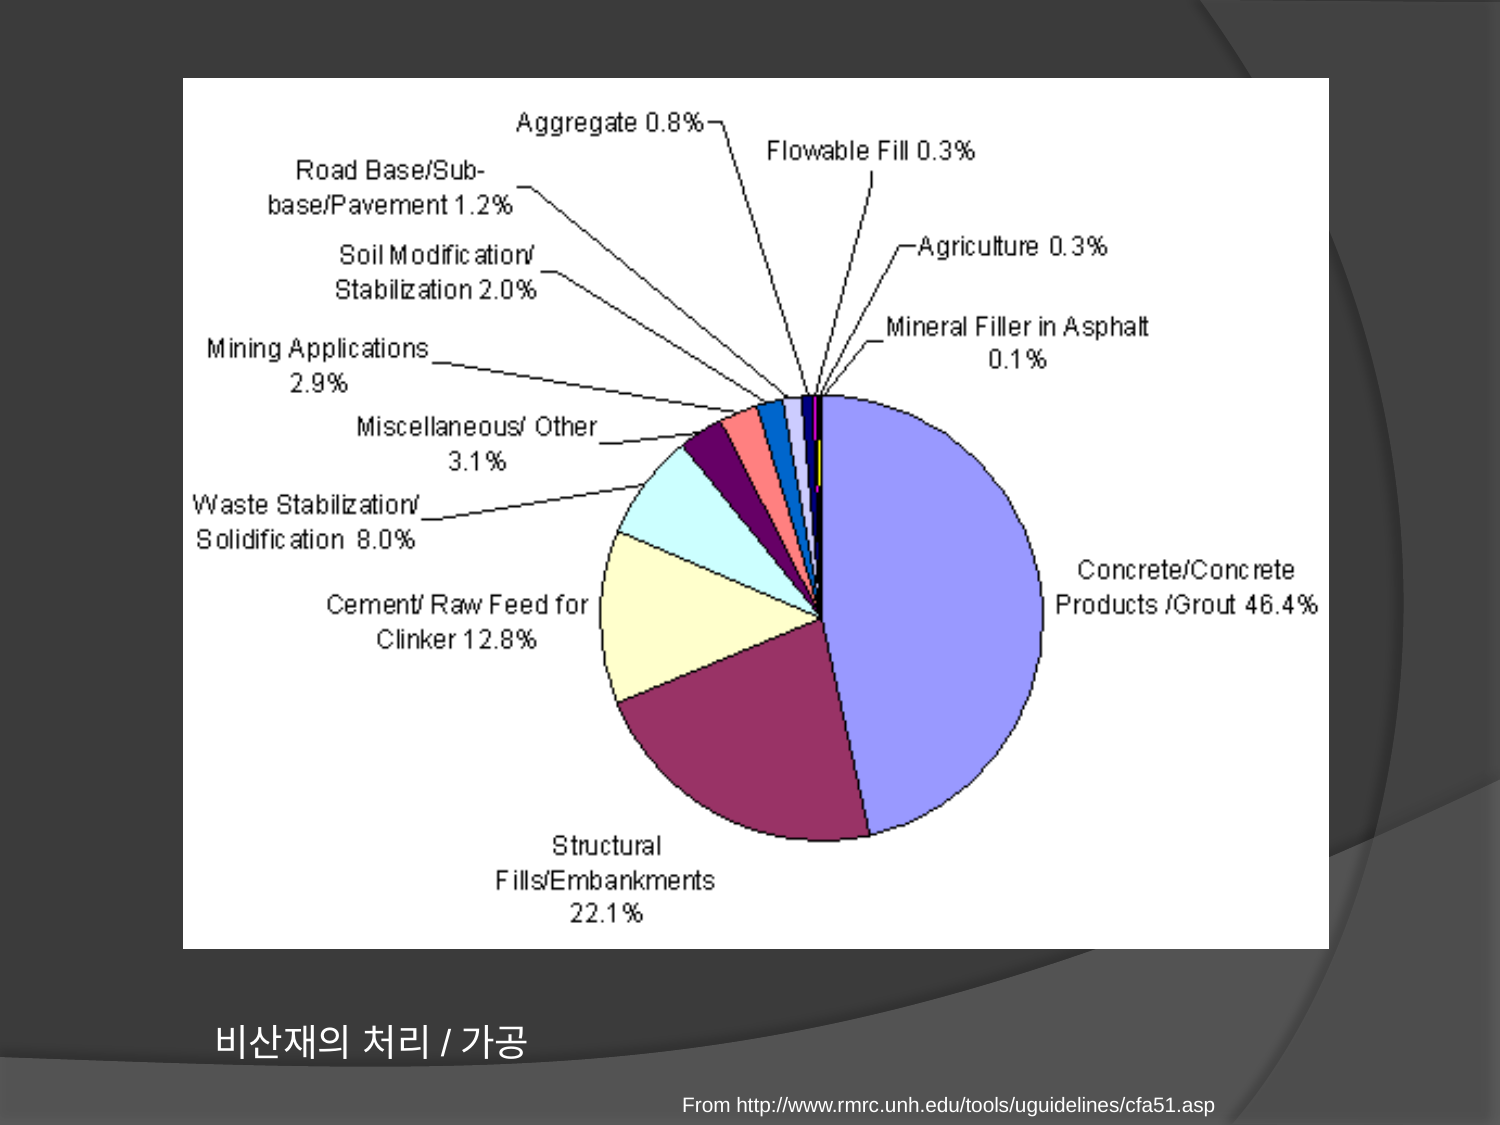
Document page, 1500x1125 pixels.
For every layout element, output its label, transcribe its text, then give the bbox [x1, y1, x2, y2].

picture [182, 77, 1329, 949]
text_box From http://www.rmrc.unh.edu/tools/uguidelines/cfa51.asp [667, 1084, 1418, 1125]
text_box 비산재의 처리/가공 [199, 1011, 545, 1072]
